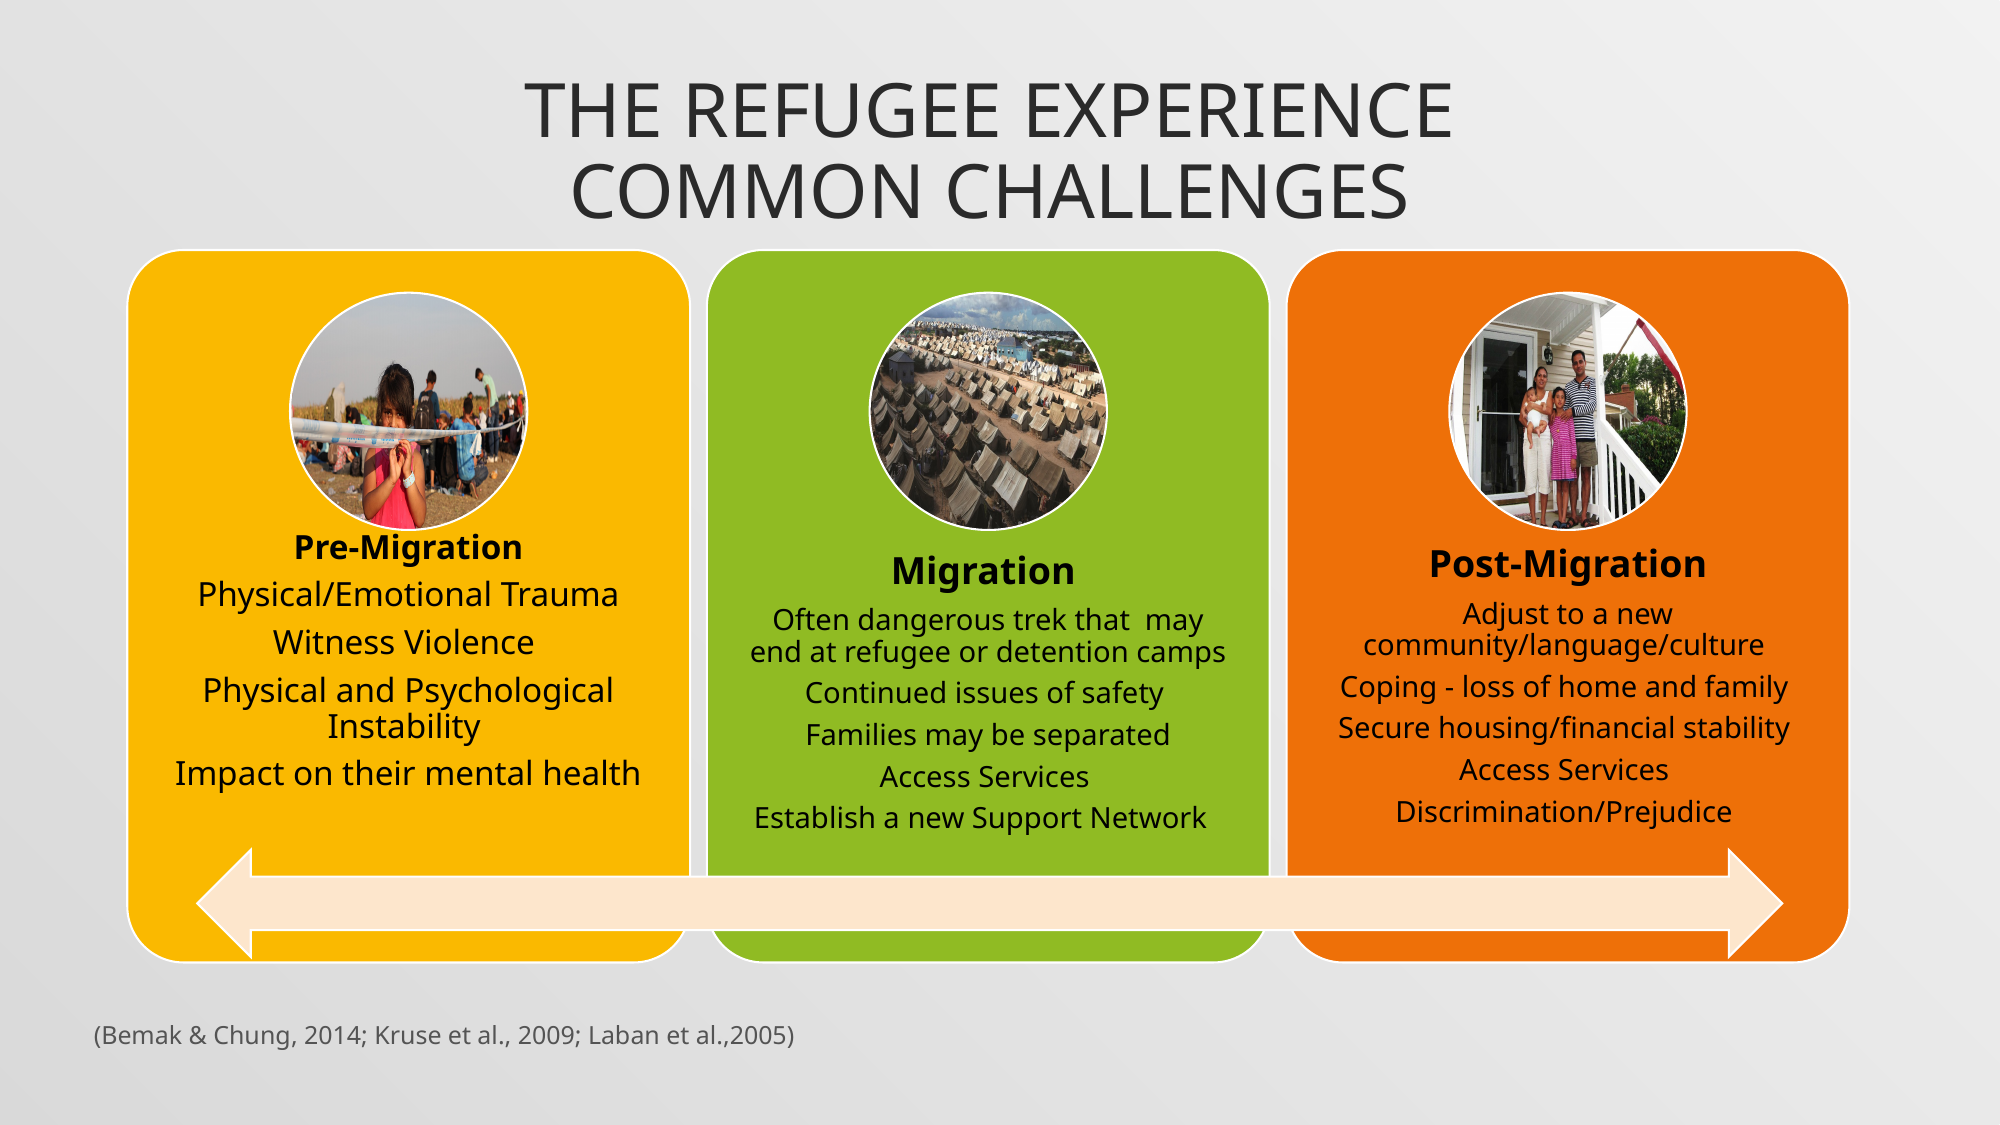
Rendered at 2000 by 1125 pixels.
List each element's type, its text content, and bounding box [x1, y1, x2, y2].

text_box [126, 249, 1850, 963]
text_box (Bemak & Chung, 2014; Kruse et al., 2009; Laban et al.,2005) [79, 1012, 1713, 1058]
title The Refugee Experience common challenges [199, 45, 1800, 249]
